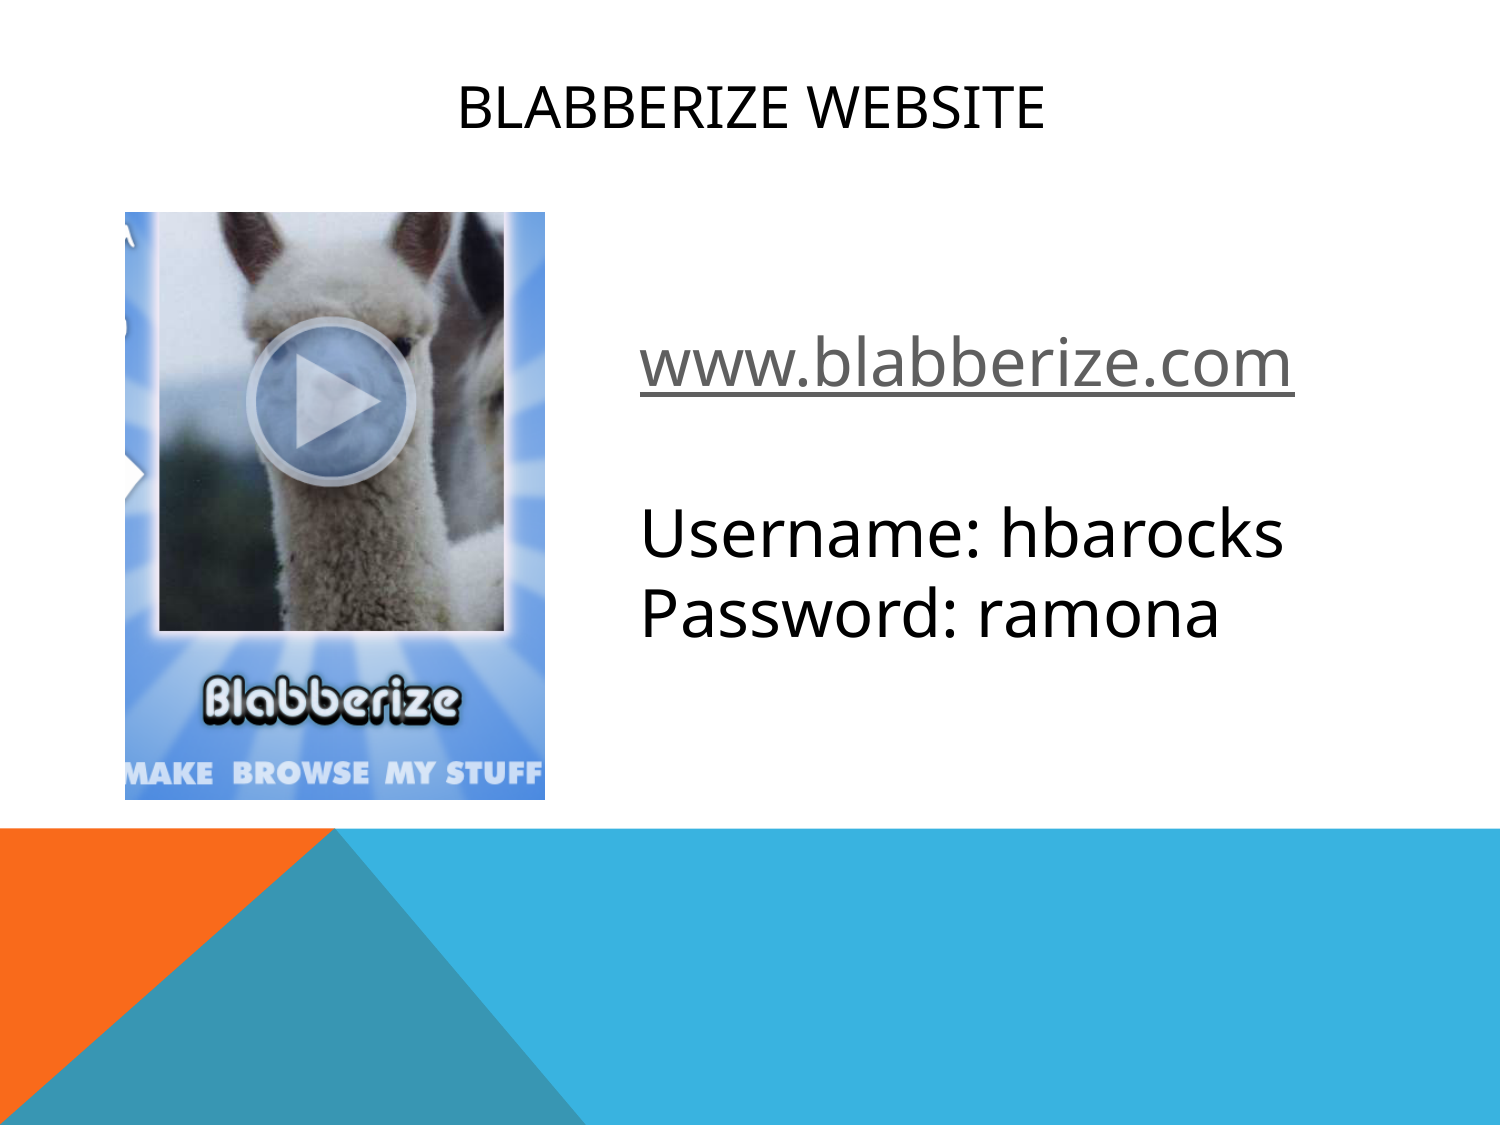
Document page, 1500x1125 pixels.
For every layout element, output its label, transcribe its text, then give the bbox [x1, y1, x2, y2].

text_box www.blabberize.com Username: hbarocks Password: ramona [624, 312, 1400, 658]
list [124, 212, 545, 800]
title Blabberize Website [135, 60, 1369, 150]
